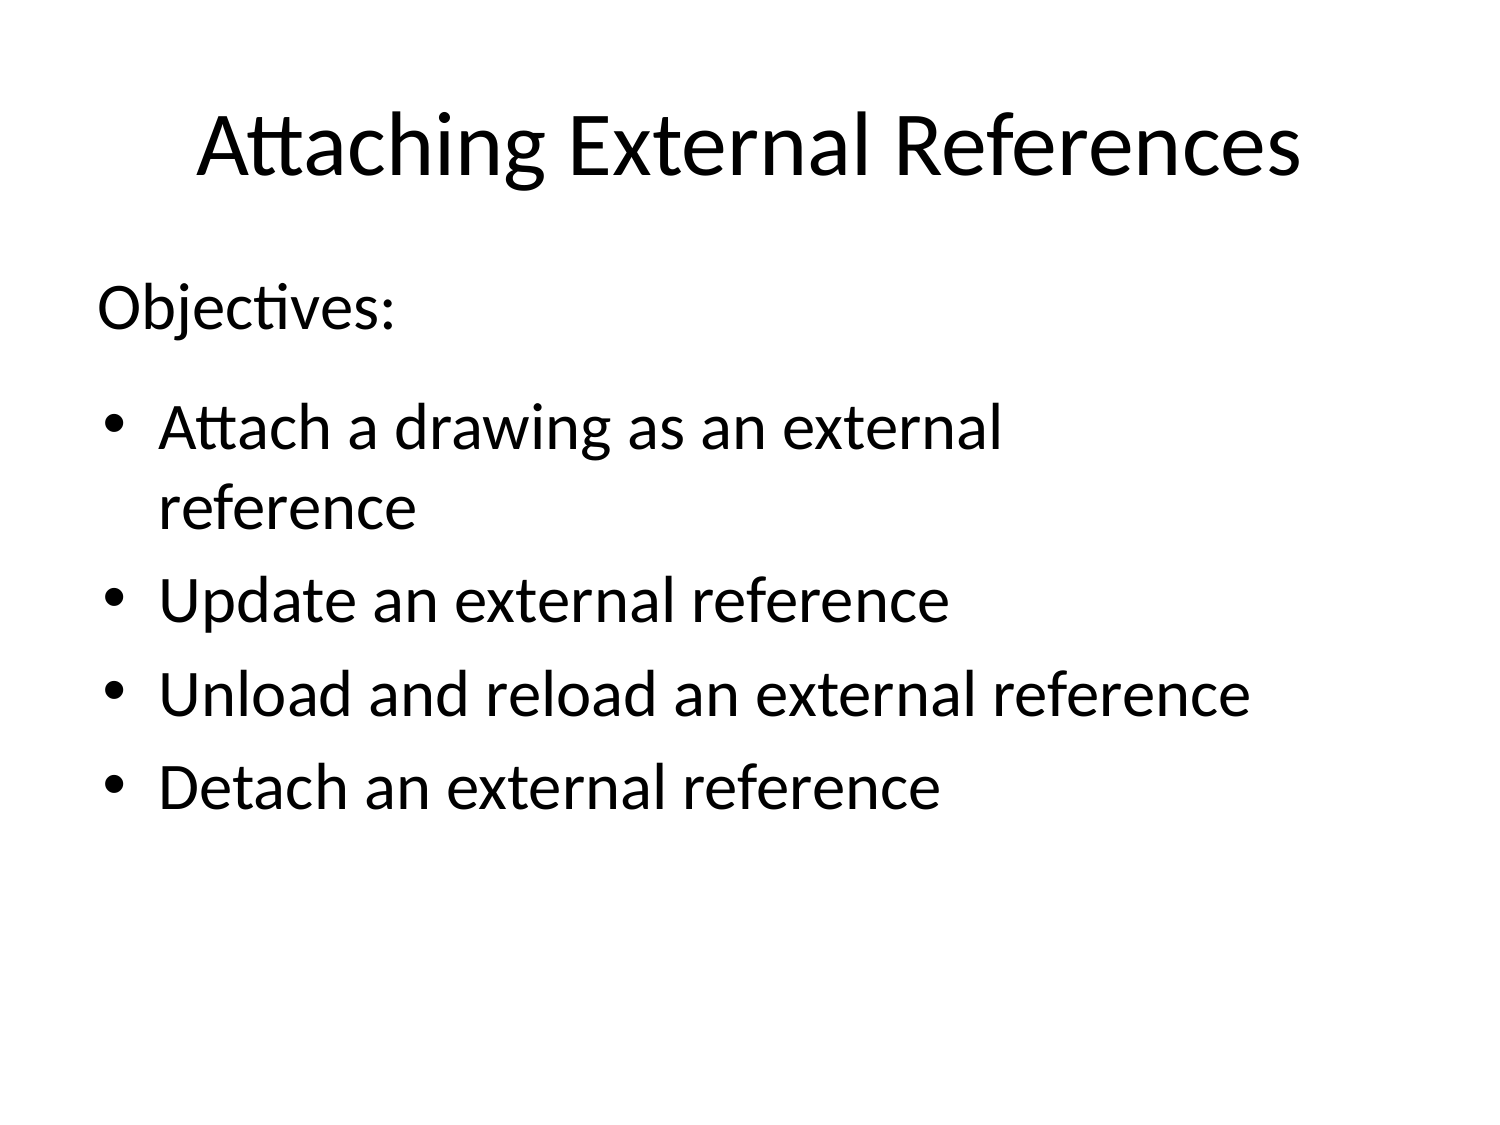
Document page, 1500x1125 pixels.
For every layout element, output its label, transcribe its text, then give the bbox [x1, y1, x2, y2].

title Attaching External References [75, 45, 1425, 233]
list Attach a drawing as an external reference Update an external reference Unload and reload an external reference Detach an external reference [87, 375, 1288, 1075]
text_box Objectives: [37, 237, 413, 350]
